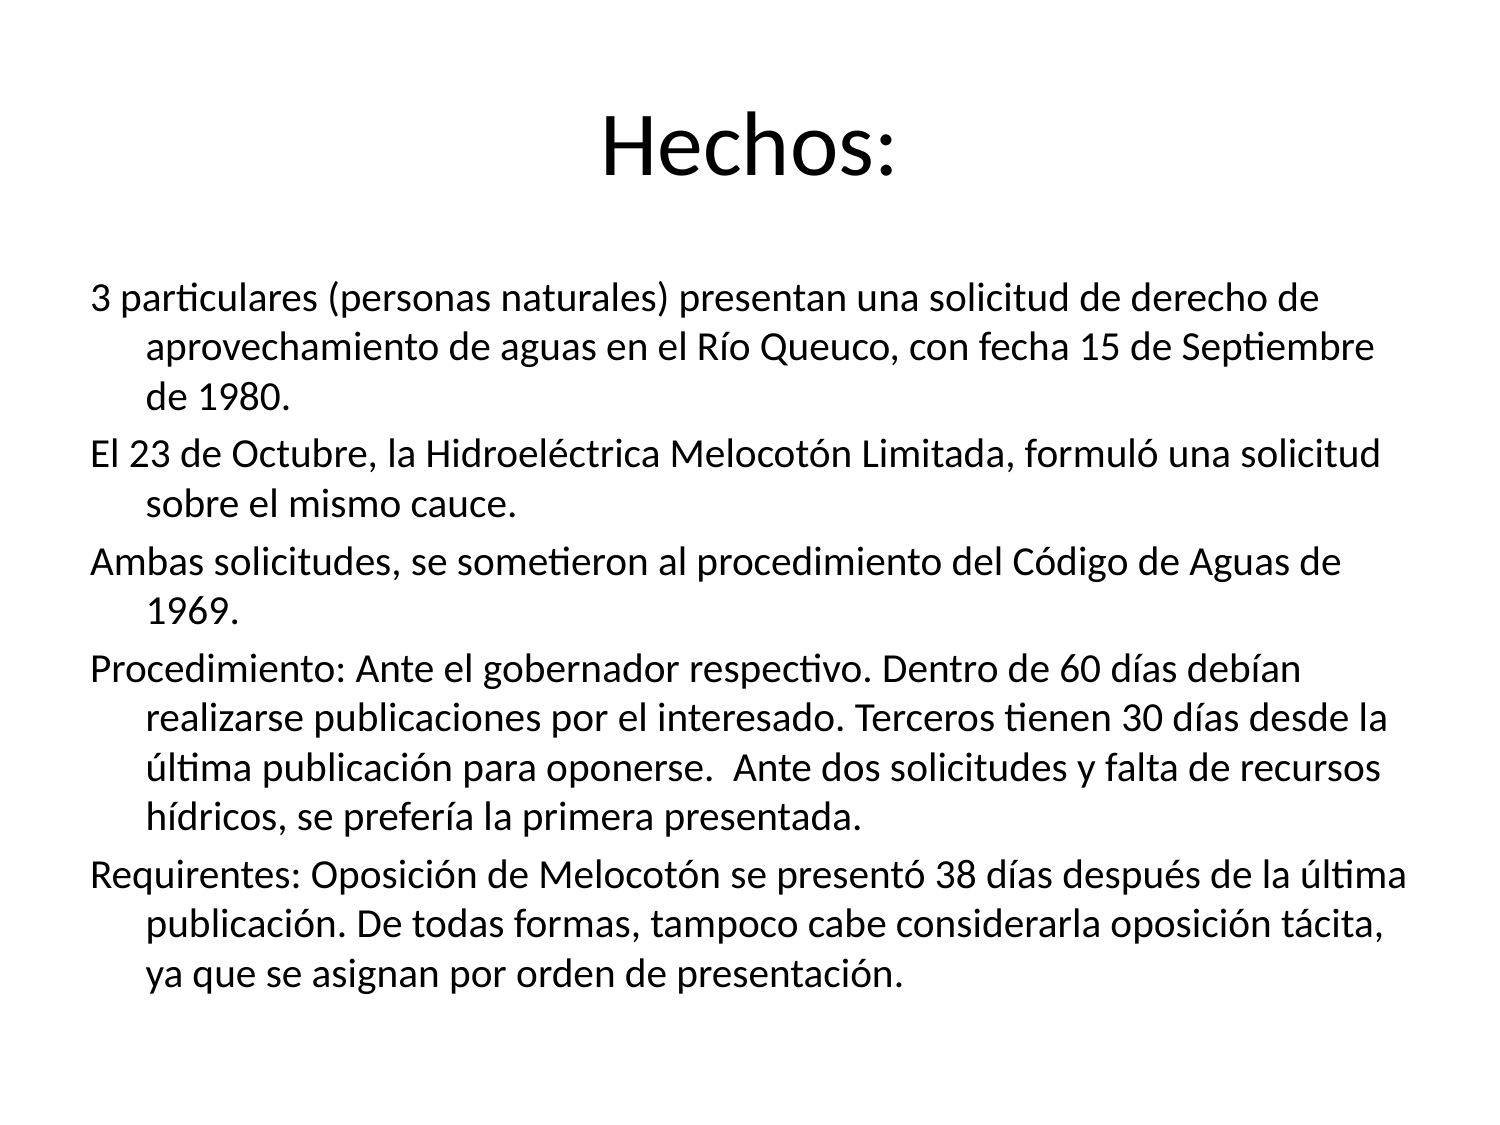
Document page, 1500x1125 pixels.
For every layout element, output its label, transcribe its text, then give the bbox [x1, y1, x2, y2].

list 3 particulares (personas naturales) presentan una solicitud de derecho de aprovechamiento de aguas en el Río Queuco, con fecha 15 de Septiembre de 1980. El 23 de Octubre, la Hidroeléctrica Melocotón Limitada, formuló una solicitud sobre el mismo cauce. Ambas solicitudes, se sometieron al procedimiento del Código de Aguas de 1969. Procedimiento: Ante el gobernador respectivo. Dentro de 60 días debían realizarse publicaciones por el interesado. Terceros tienen 30 días desde la última publicación para oponerse. Ante dos solicitudes y falta de recursos hídricos, se prefería la primera presentada. Requirentes: Oposición de Melocotón se presentó 38 días después de la última publicación. De todas formas, tampoco cabe considerarla oposición tácita, ya que se asignan por orden de presentación. [75, 262, 1425, 1005]
title Hechos: [75, 45, 1425, 233]
